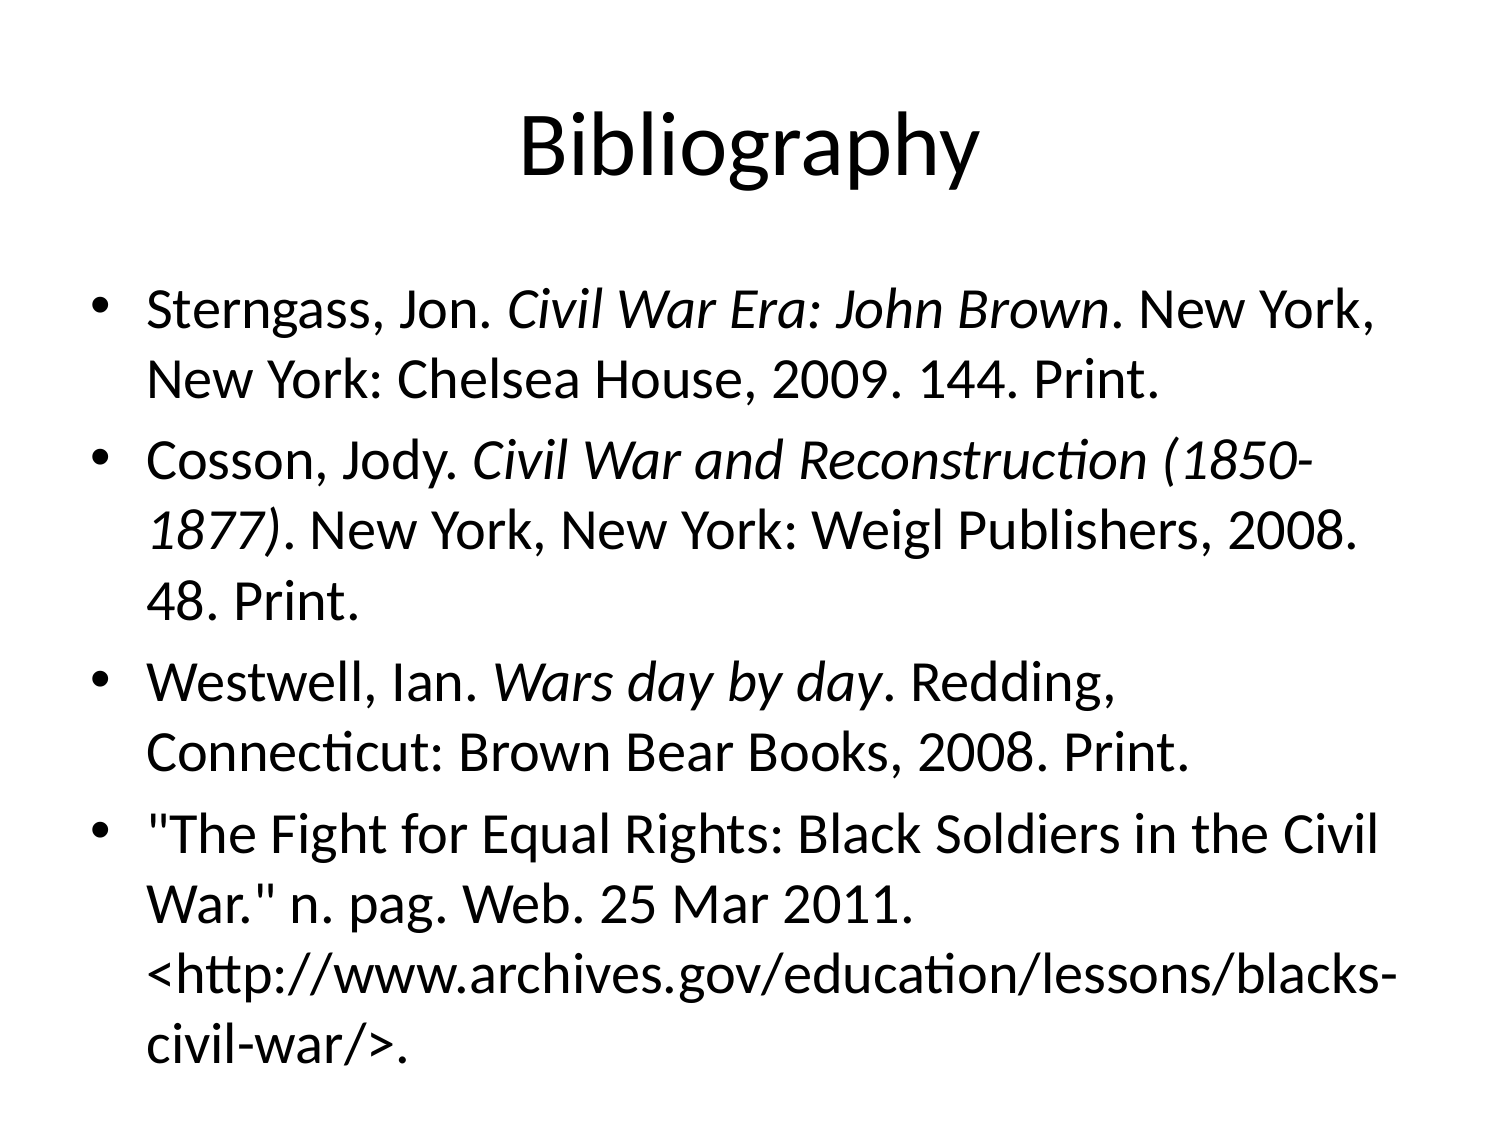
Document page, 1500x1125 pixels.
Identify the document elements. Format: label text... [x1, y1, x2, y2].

list Sterngass, Jon. Civil War Era: John Brown. New York, New York: Chelsea House, 2009. 144. Print. Cosson, Jody. Civil War and Reconstruction (1850-1877). New York, New York: Weigl Publishers, 2008. 48. Print. Westwell, Ian. Wars day by day. Redding, Connecticut: Brown Bear Books, 2008. Print. "The Fight for Equal Rights: Black Soldiers in the Civil War." n. pag. Web. 25 Mar 2011. <http://www.archives.gov/education/lessons/blacks-civil-war/>. [75, 262, 1425, 1005]
title Bibliography [75, 45, 1425, 233]
